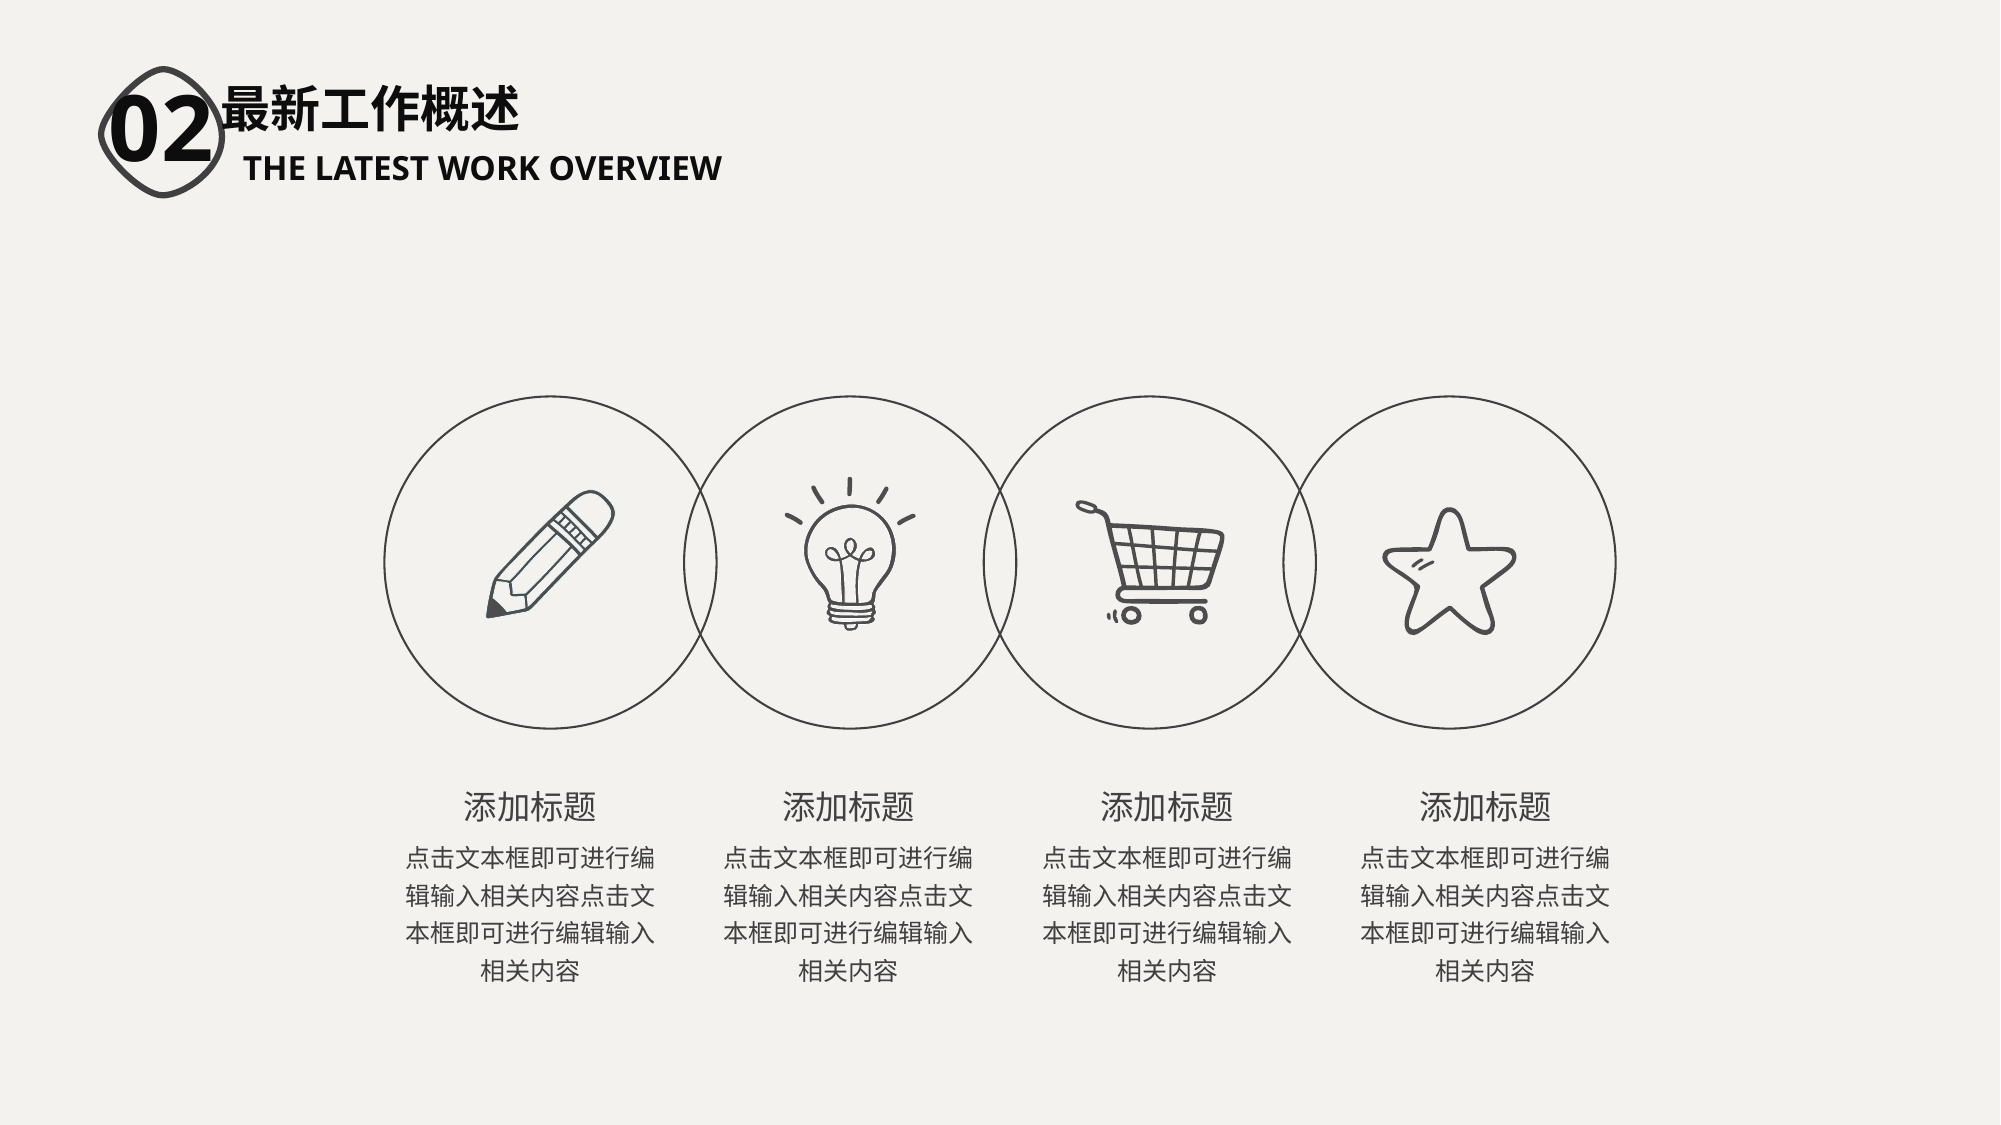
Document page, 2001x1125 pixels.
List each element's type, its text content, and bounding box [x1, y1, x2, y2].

text_box [1282, 395, 1617, 730]
text_box 添加标题 [1015, 778, 1319, 834]
text_box 点击文本框即可进行编辑输入相关内容点击文本框即可进行编辑输入相关内容 [1015, 834, 1319, 993]
text_box 点击文本框即可进行编辑输入相关内容点击文本框即可进行编辑输入相关内容 [697, 834, 1000, 993]
picture [484, 489, 616, 620]
text_box 点击文本框即可进行编辑输入相关内容点击文本框即可进行编辑输入相关内容 [379, 834, 682, 993]
text_box 添加标题 [379, 778, 682, 834]
picture [1075, 499, 1225, 626]
text_box 02 [66, 62, 228, 188]
text_box [683, 395, 1000, 730]
text_box 点击文本框即可进行编辑输入相关内容点击文本框即可进行编辑输入相关内容 [1334, 834, 1637, 993]
text_box THE LATEST WORK OVERVIEW [228, 139, 925, 195]
picture [1382, 507, 1517, 636]
text_box [383, 395, 700, 730]
text_box 添加标题 [1334, 778, 1637, 834]
text_box 添加标题 [697, 778, 1000, 834]
text_box 最新工作概述 [205, 24, 535, 145]
text_box [141, 188, 189, 197]
picture [784, 476, 916, 632]
text_box [982, 395, 1299, 730]
